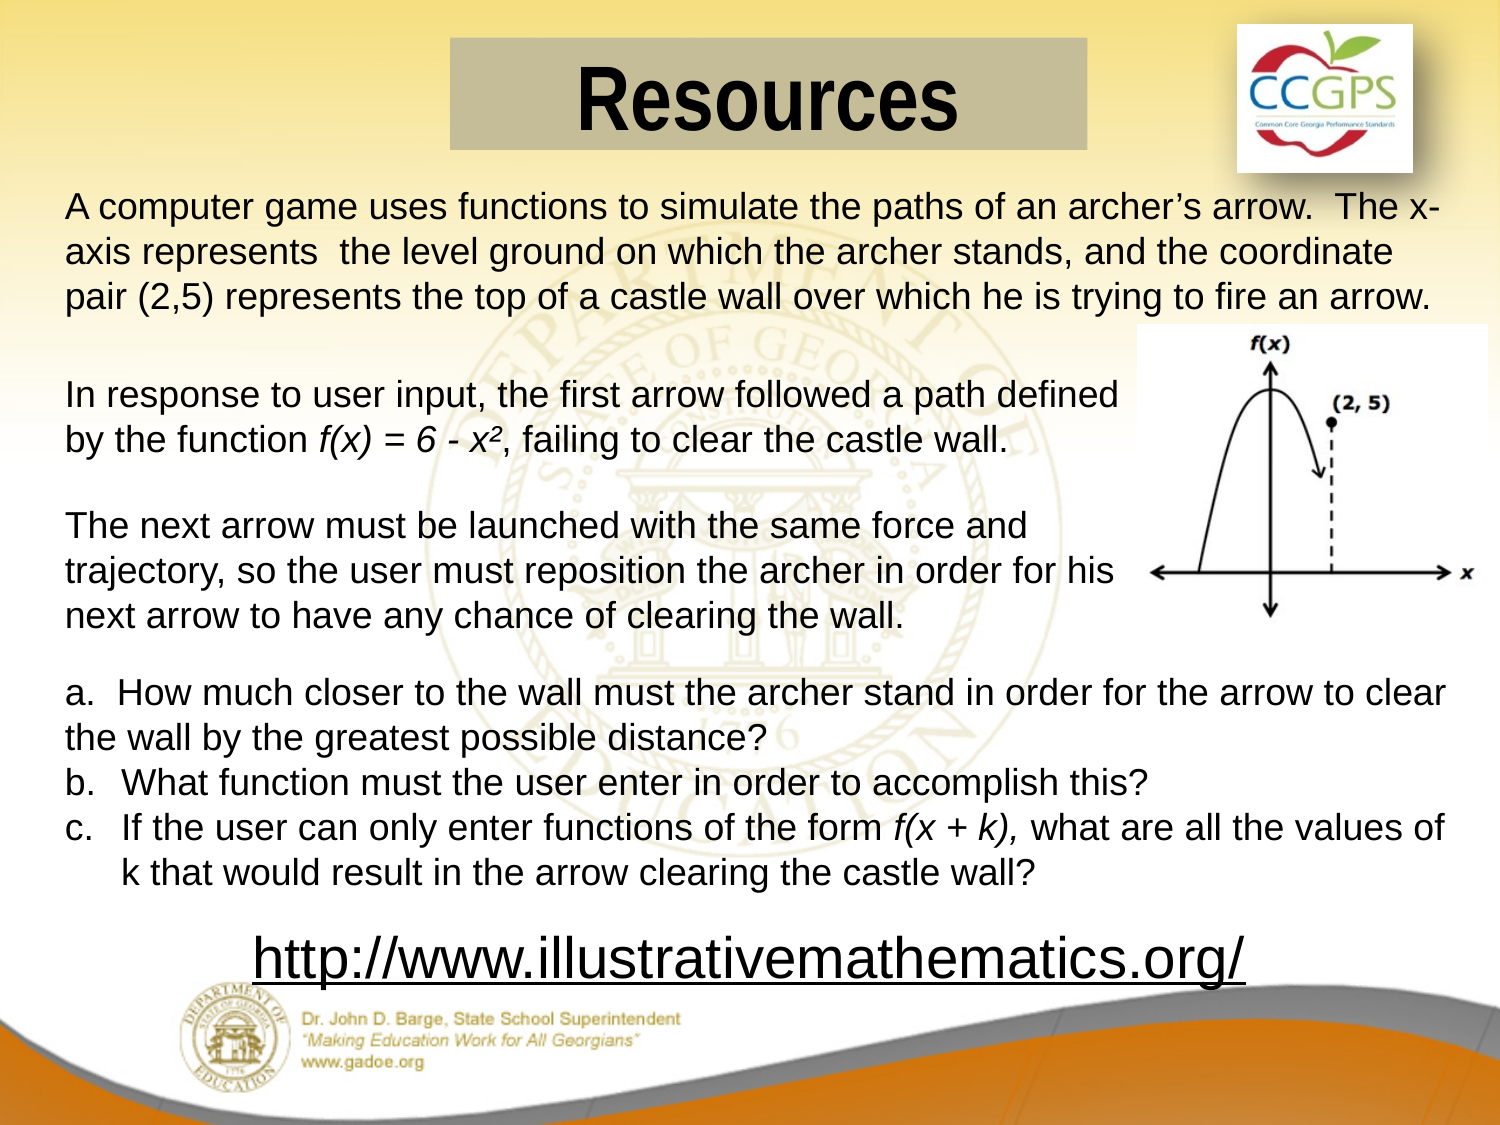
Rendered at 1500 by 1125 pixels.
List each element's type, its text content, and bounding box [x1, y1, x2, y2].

text_box The next arrow must be launched with the same force and trajectory, so the user must reposition the archer in order for his next arrow to have any chance of clearing the wall. [49, 493, 1163, 644]
picture [0, 0, 1500, 1125]
text_box a. How much closer to the wall must the archer stand in order for the arrow to clear the wall by the greatest possible distance? What function must the user enter in order to accomplish this? If the user can only enter functions of the form f(x + k), what are all the values of k that would result in the arrow clearing the castle wall? [49, 661, 1463, 901]
text_box A computer game uses functions to simulate the paths of an archer’s arrow. The x-axis represents the level ground on which the archer stands, and the coordinate pair (2,5) represents the top of a castle wall over which he is trying to fire an arrow. [49, 174, 1463, 325]
title Resources [449, 37, 1088, 151]
text_box In response to user input, the first arrow followed a path defined by the function f(x) = 6 - x², failing to clear the castle wall. [49, 362, 1132, 468]
subtitle [24, 162, 1476, 1013]
text_box http://www.illustrativemathematics.org/ [237, 912, 1275, 998]
